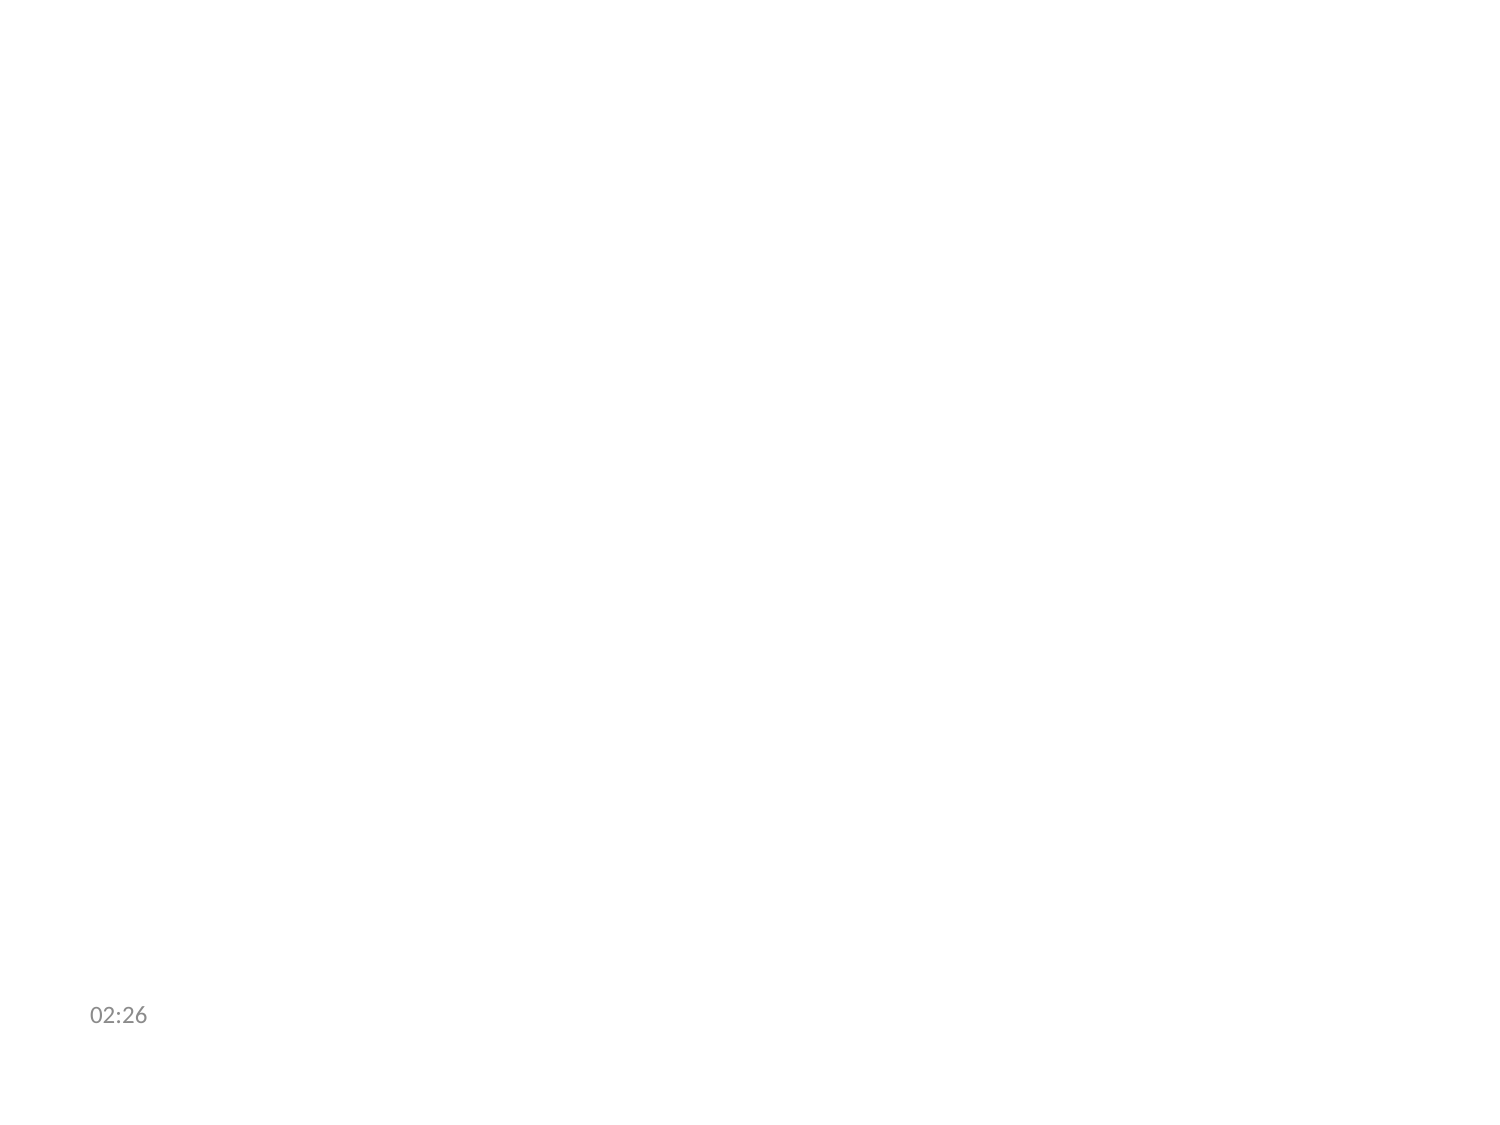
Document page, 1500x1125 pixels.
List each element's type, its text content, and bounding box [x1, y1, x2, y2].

text_box 15:35 [75, 983, 425, 1044]
